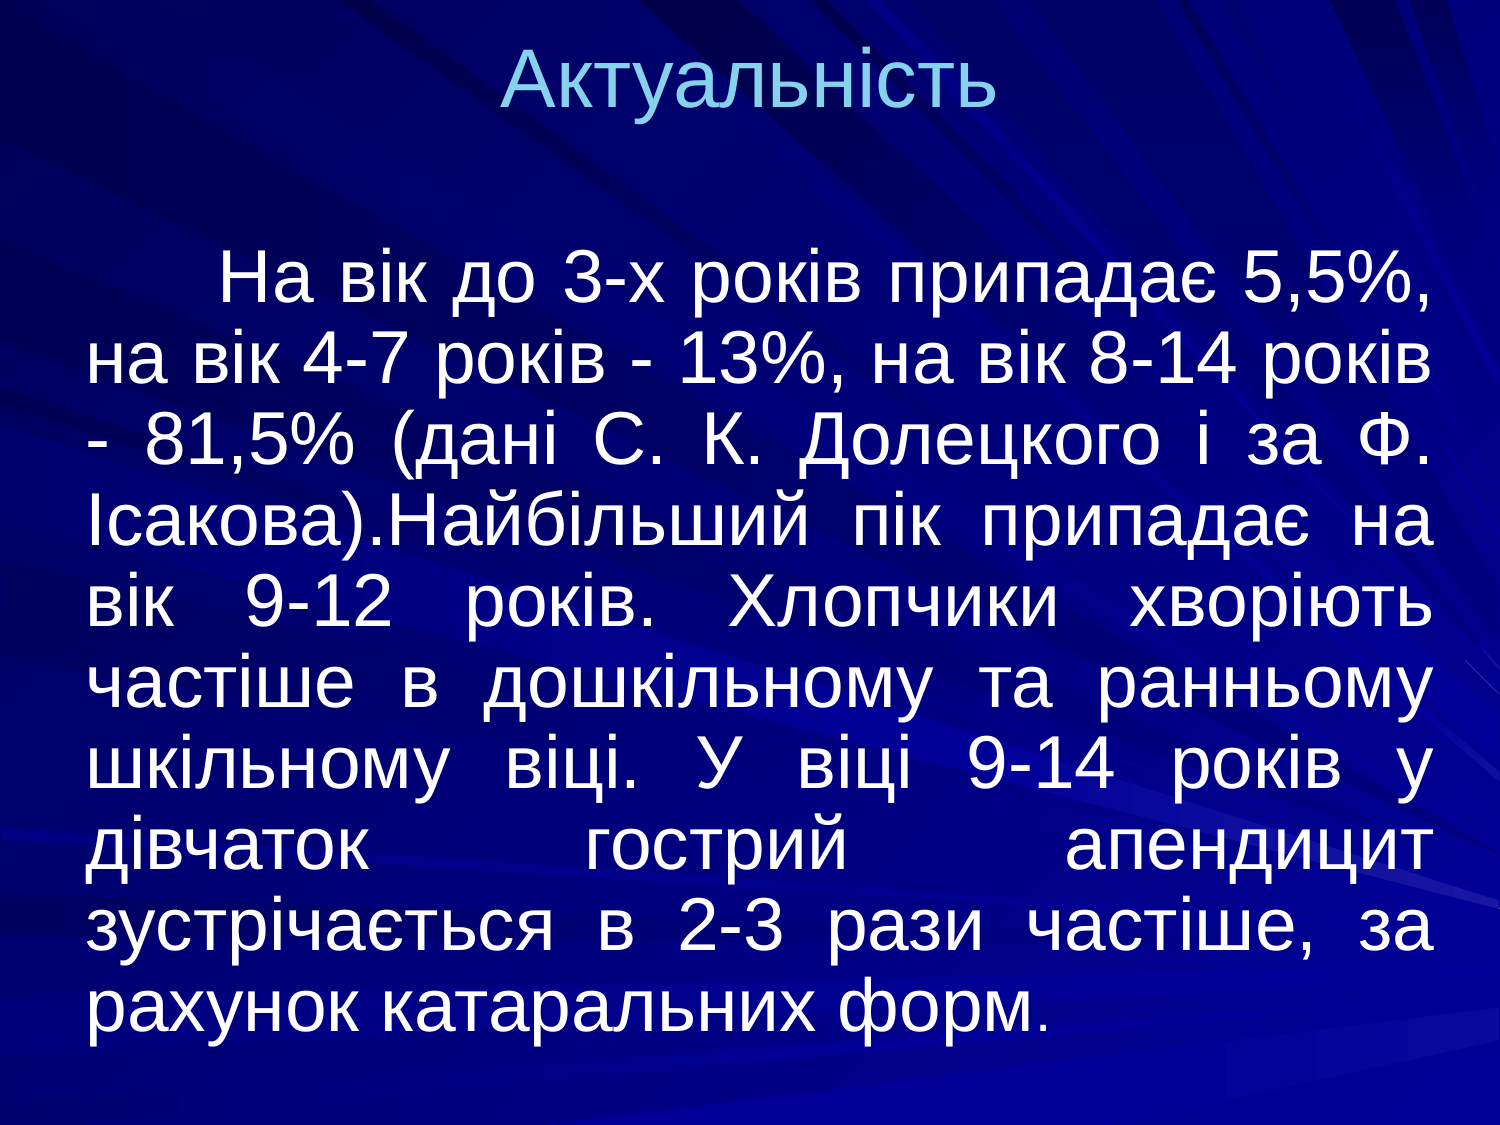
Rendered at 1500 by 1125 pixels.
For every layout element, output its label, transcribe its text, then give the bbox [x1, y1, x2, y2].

list На вік до 3-х років припадає 5,5%, на вік 4-7 років - 13%, на вік 8-14 років - 81,5% (дані С. К. Долецкого і за Ф. Ісакова).Найбільший пік припадає на вік 9-12 років. Хлопчики хворіють частіше в дошкільному та ранньому шкільному віці. У віці 9-14 років у дівчаток гострий апендицит зустрічається в 2-3 рази частіше, за рахунок катаральних форм. [70, 125, 1451, 998]
title Актуальність [76, 45, 1424, 103]
